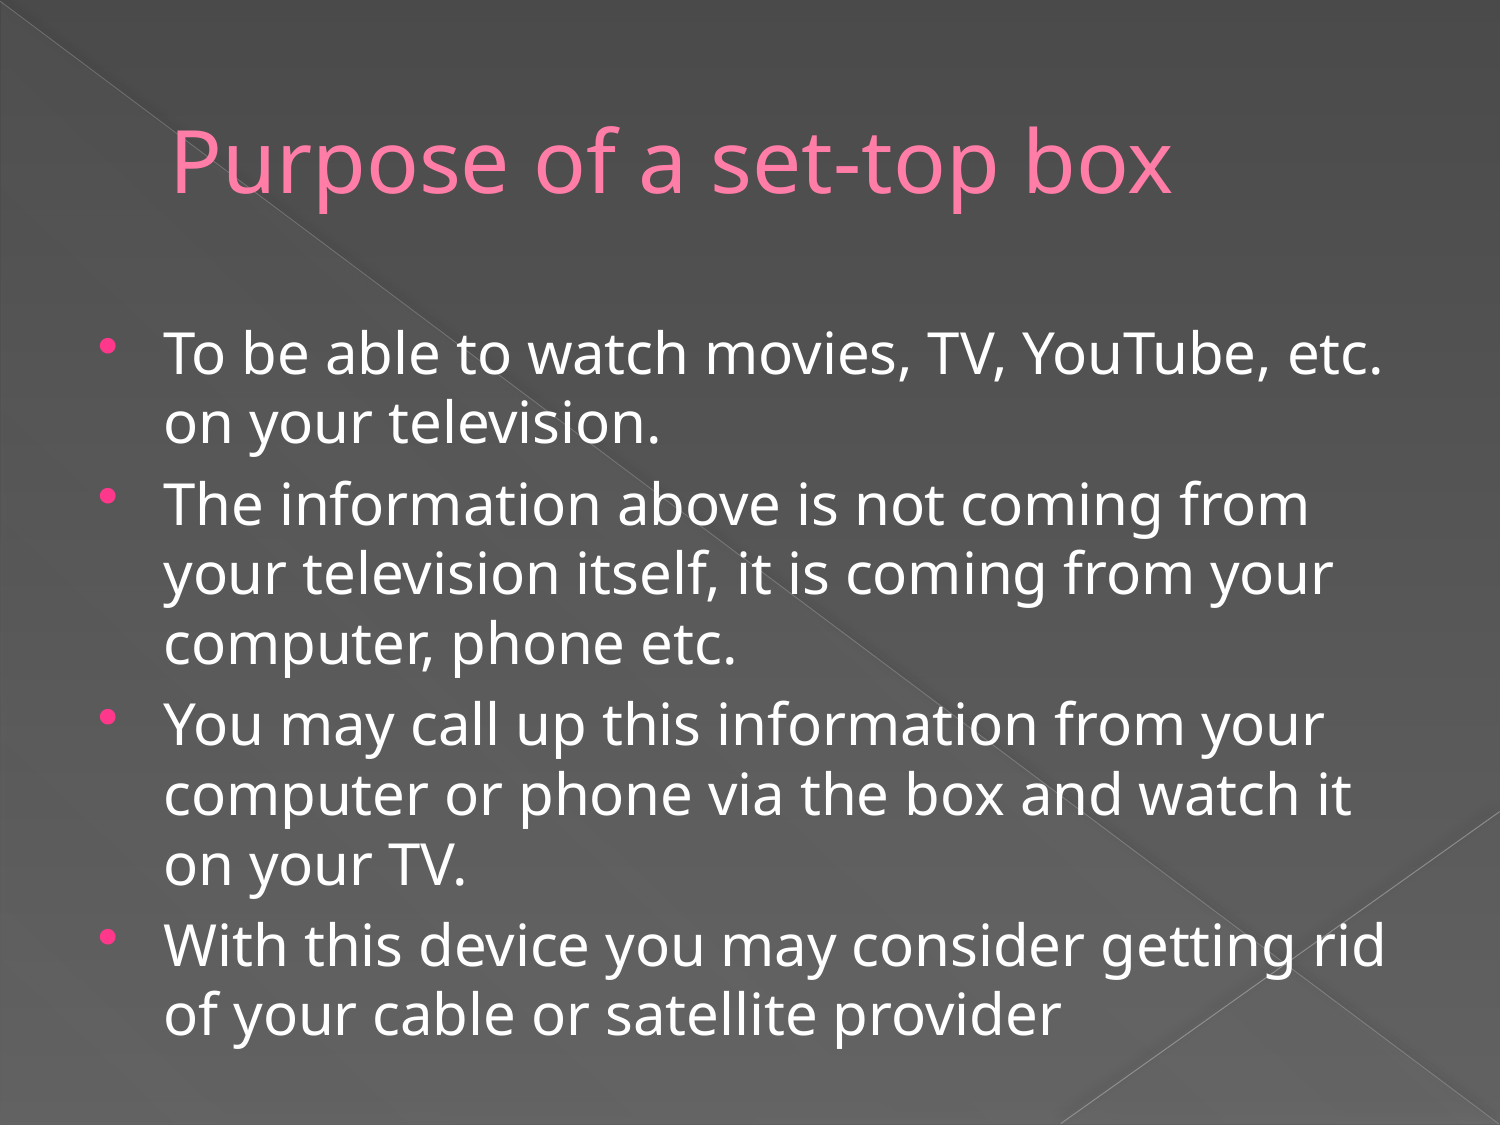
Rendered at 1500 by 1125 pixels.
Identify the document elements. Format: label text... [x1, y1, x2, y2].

title Purpose of a set-top box [75, 43, 1425, 274]
list To be able to watch movies, TV, YouTube, etc. on your television. The information above is not coming from your television itself, it is coming from your computer, phone etc. You may call up this information from your computer or phone via the box and watch it on your TV. With this device you may consider getting rid of your cable or satellite provider [75, 308, 1425, 1059]
